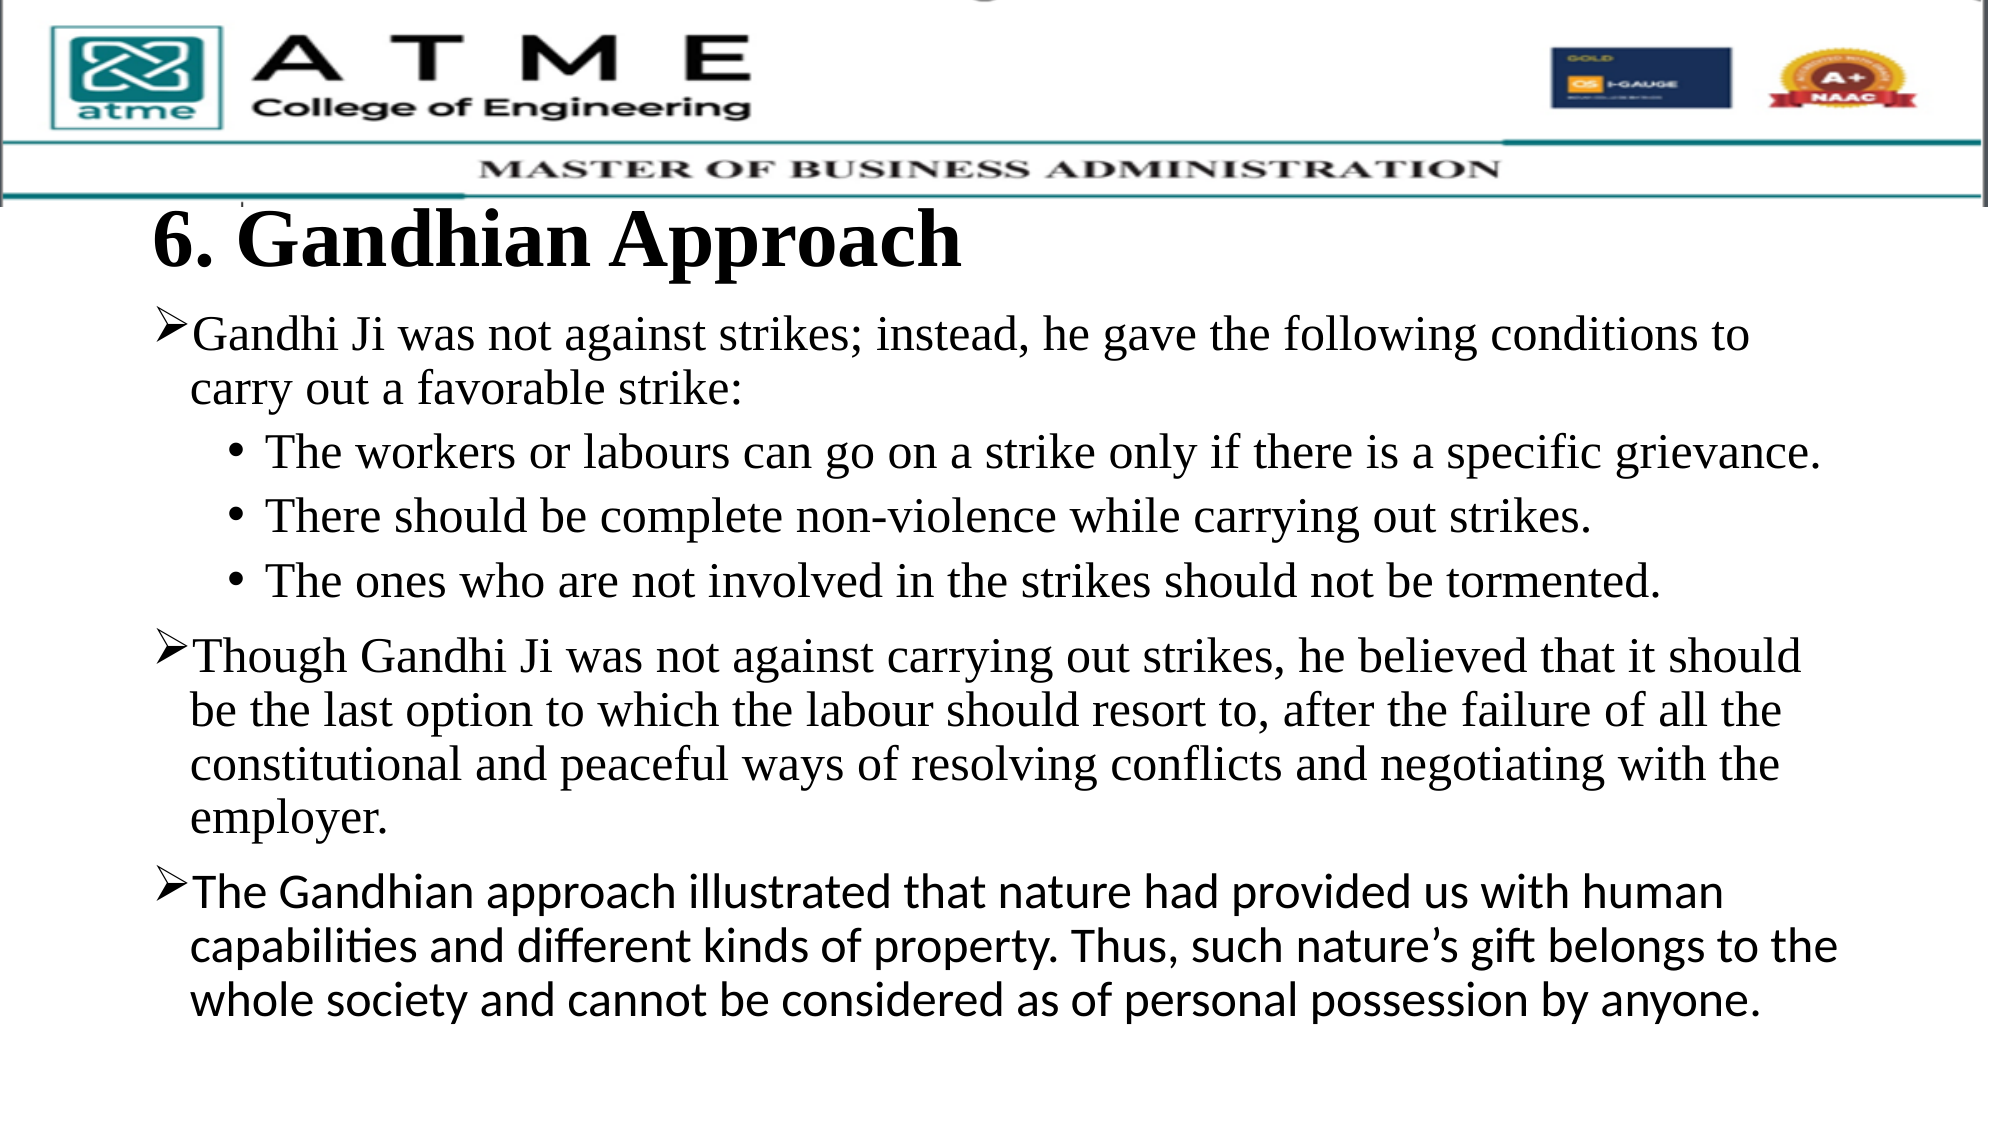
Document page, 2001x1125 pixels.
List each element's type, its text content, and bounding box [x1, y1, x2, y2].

picture [0, 0, 1988, 207]
list Gandhi Ji was not against strikes; instead, he gave the following conditions to carry out a favorable strike: The workers or labours can go on a strike only if there is a specific grievance. There should be complete non-violence while carrying out strikes. The ones who are not involved in the strikes should not be tormented. Though Gandhi Ji was not against carrying out strikes, he believed that it should be the last option to which the labour should resort to, after the failure of all the constitutional and peaceful ways of resolving conflicts and negotiating with the employer. The Gandhian approach illustrated that nature had provided us with human capabilities and different kinds of property. Thus, such nature’s gift belongs to the whole society and cannot be considered as of personal possession by anyone. [137, 299, 1863, 1062]
title 6. Gandhian Approach [137, 176, 1863, 299]
